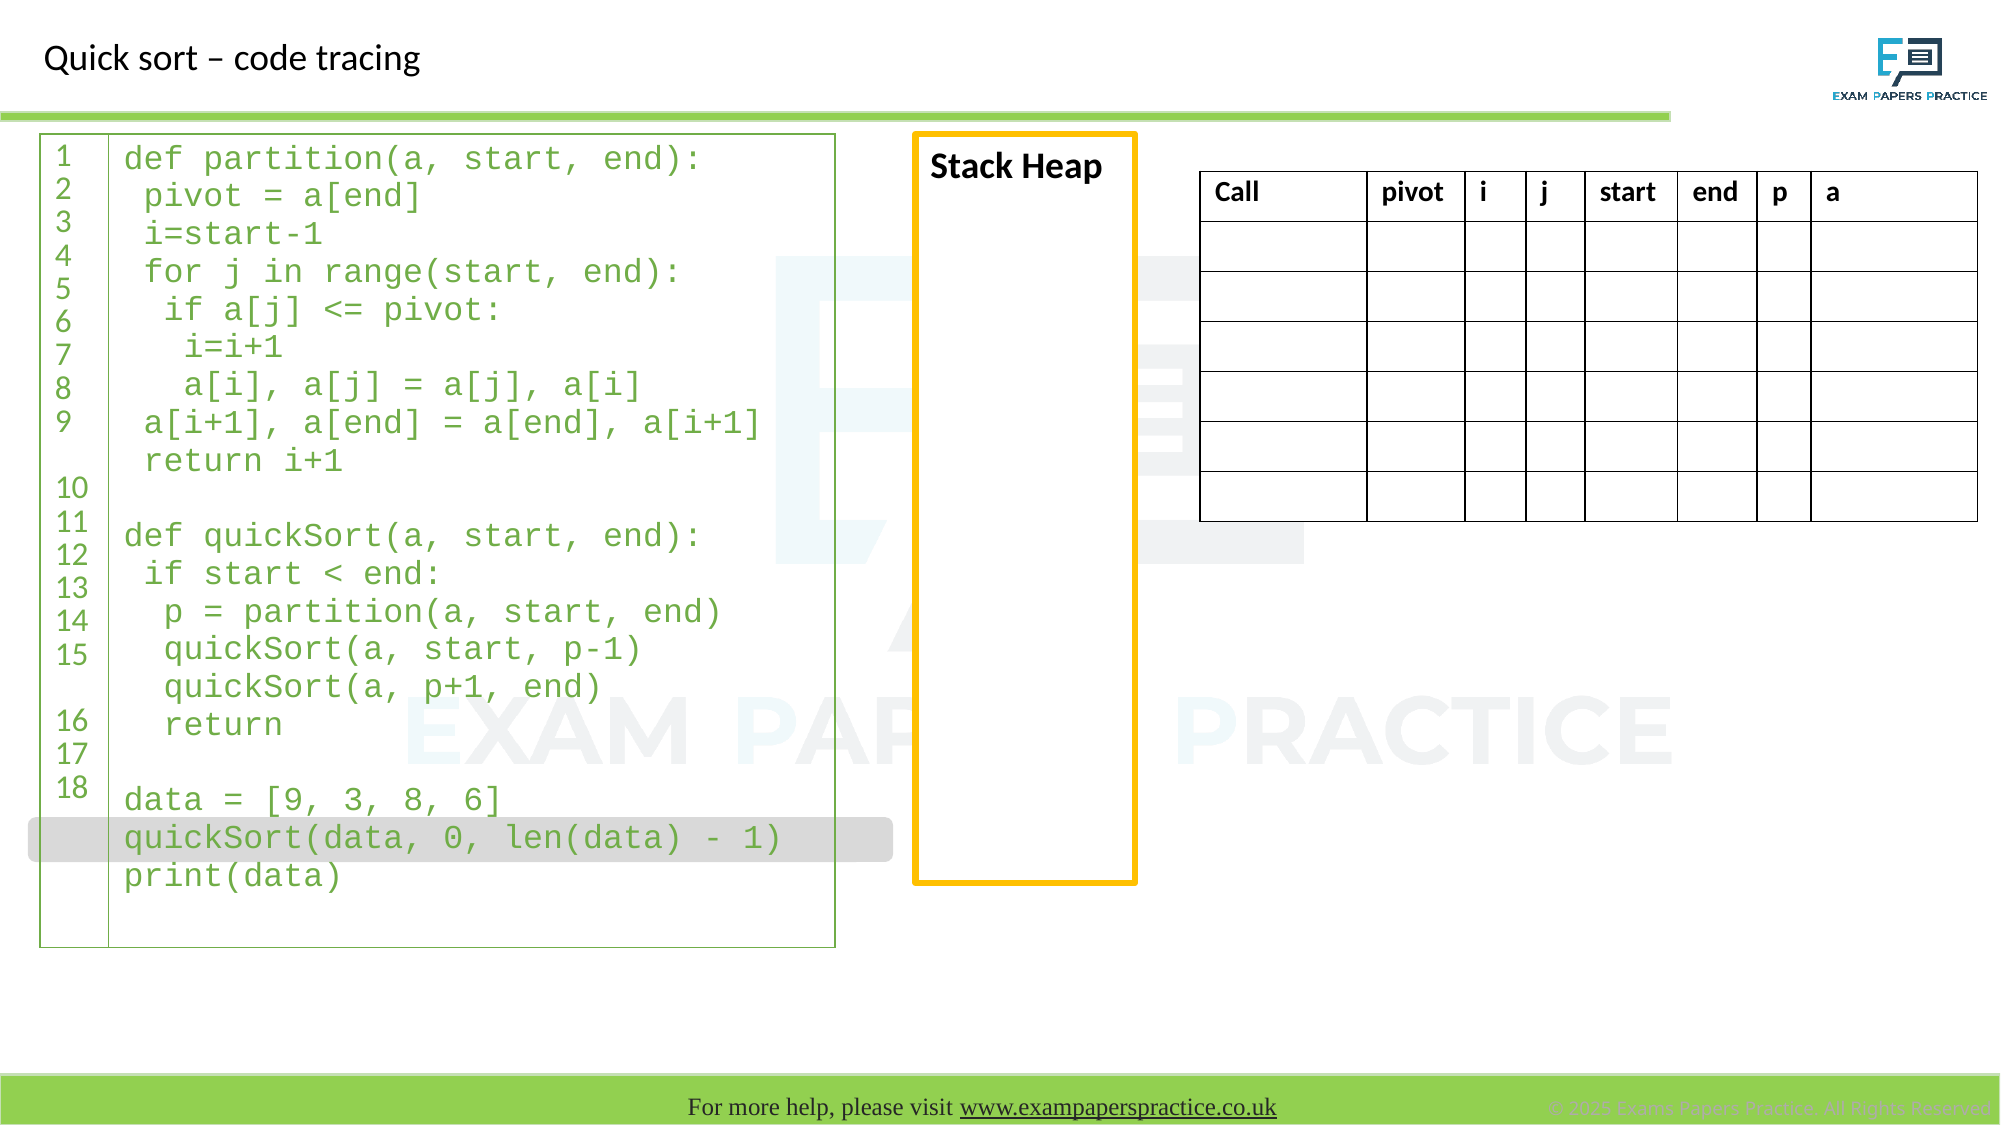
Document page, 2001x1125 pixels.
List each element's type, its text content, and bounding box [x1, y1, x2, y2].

table_header end [1678, 172, 1756, 221]
table_cell [1466, 222, 1525, 271]
table_cell [1201, 472, 1366, 521]
table_cell [1586, 422, 1677, 471]
table_cell [1527, 272, 1584, 321]
table_cell [1368, 222, 1464, 271]
table_cell [1466, 372, 1525, 421]
table_cell [1466, 272, 1525, 321]
table_cell [1527, 372, 1584, 421]
table_cell [1812, 472, 1977, 521]
text_box Stack Heap [915, 133, 1135, 884]
table_cell [1586, 372, 1677, 421]
table_cell [1758, 272, 1810, 321]
table_cell [1812, 322, 1977, 371]
table_cell [1201, 222, 1366, 271]
table_cell [1201, 372, 1366, 421]
table_cell [1758, 422, 1810, 471]
table_cell [1368, 272, 1464, 321]
table_cell [1678, 272, 1756, 321]
table_cell [1201, 272, 1366, 321]
table_header 1 2 3 4 5 6 7 8 9 10 11 12 13 14 15 16 17 18 [41, 135, 108, 947]
table_cell [1758, 372, 1810, 421]
table_cell [1758, 472, 1810, 521]
table_cell [1678, 322, 1756, 371]
table_cell [1678, 222, 1756, 271]
table_header def partition(a, start, end): pivot = a[end] i=start-1 for j in range(start, end): if a[j] <= pivot: i=i+1 a[i], a[j] = a[j], a[i] a[i+1], a[end] = a[end], a[i+1] return i+1 def quickSort(a, start, end): if start < end: p = partition(a, start, end) quickSort(a, start, p-1) quickSort(a, p+1, end) return data = [9, 3, 8, 6] quickSort(data, 0, len(data) - 1) print(data) [109, 135, 834, 947]
table_cell [1527, 322, 1584, 371]
table_cell [1812, 372, 1977, 421]
table_header i [1466, 172, 1525, 221]
table_cell [1678, 472, 1756, 521]
table_cell [1527, 222, 1584, 271]
table_cell [1586, 472, 1677, 521]
table_cell [1466, 322, 1525, 371]
table_cell [1812, 222, 1977, 271]
table_cell [1758, 322, 1810, 371]
table_cell [1758, 222, 1810, 271]
table_cell [1586, 322, 1677, 371]
table_cell [1527, 422, 1584, 471]
table_cell [1527, 472, 1584, 521]
table_cell [1368, 372, 1464, 421]
table_cell [1586, 222, 1677, 271]
table_header start [1586, 172, 1677, 221]
text_box [27, 817, 39, 863]
table_cell [1586, 272, 1677, 321]
table_cell [1466, 422, 1525, 471]
table_cell [1368, 472, 1464, 521]
table_cell [1201, 322, 1366, 371]
table_header a [1812, 172, 1977, 221]
table_header Call [1201, 172, 1366, 221]
table_cell [1368, 322, 1464, 371]
table_cell [1812, 272, 1977, 321]
table_cell [1368, 422, 1464, 471]
table_header p [1758, 172, 1810, 221]
table_cell [1678, 422, 1756, 471]
table_header pivot [1368, 172, 1464, 221]
text_box Quick sort – code tracing [28, 25, 1072, 86]
table_cell [1466, 472, 1525, 521]
table_cell [1201, 422, 1366, 471]
table_header j [1527, 172, 1584, 221]
table_cell [1812, 422, 1977, 471]
text_box [836, 817, 894, 863]
table_cell [1678, 372, 1756, 421]
